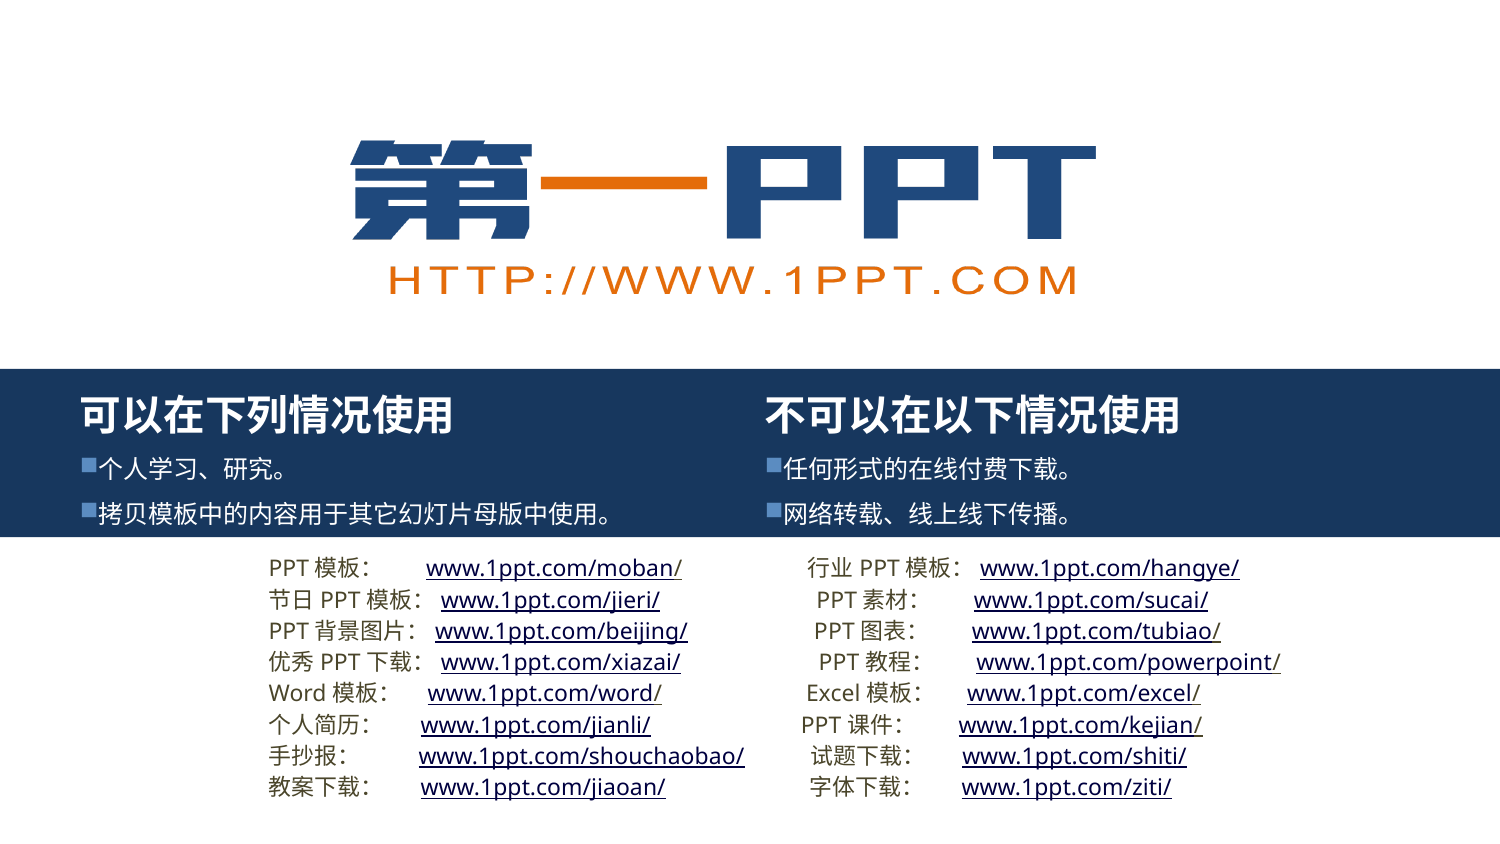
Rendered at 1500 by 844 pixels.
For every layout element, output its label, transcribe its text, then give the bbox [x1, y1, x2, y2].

text_box 不可以在以下情况使用 任何形式的在线付费下载。 网络转载、线上线下传播。 [750, 381, 1424, 529]
text_box 可以在下列情况使用 个人学习、研究。 拷贝模板中的内容用于其它幻灯片母版中使用。 [65, 381, 739, 529]
text_box PPT模板： www.1ppt.com/moban/ 行业PPT模板：www.1ppt.com/hangye/ 节日PPT模板：www.1ppt.com/jieri/ PPT素材： www.1ppt.com/sucai/ PPT背景图片：www.1ppt.com/beijing/ PPT图表： www.1ppt.com/tubiao/ 优秀PPT下载：www.1ppt.com/xiazai/ PPT教程： www.1ppt.com/powerpoint/ Word模板： www.1ppt.com/word/ Excel模板： www.1ppt.com/excel/ 个人简历： www.1ppt.com/jianli/ PPT课件： www.1ppt.com/kejian/ 手抄报： www.1ppt.com/shouchaobao/ 试题下载： www.1ppt.com/shiti/ 教案下载： www.1ppt.com/jiaoan/ 字体下载： www.1ppt.com/ziti/ [252, 544, 1366, 814]
picture [239, 43, 1211, 334]
text_box [0, 368, 1500, 538]
